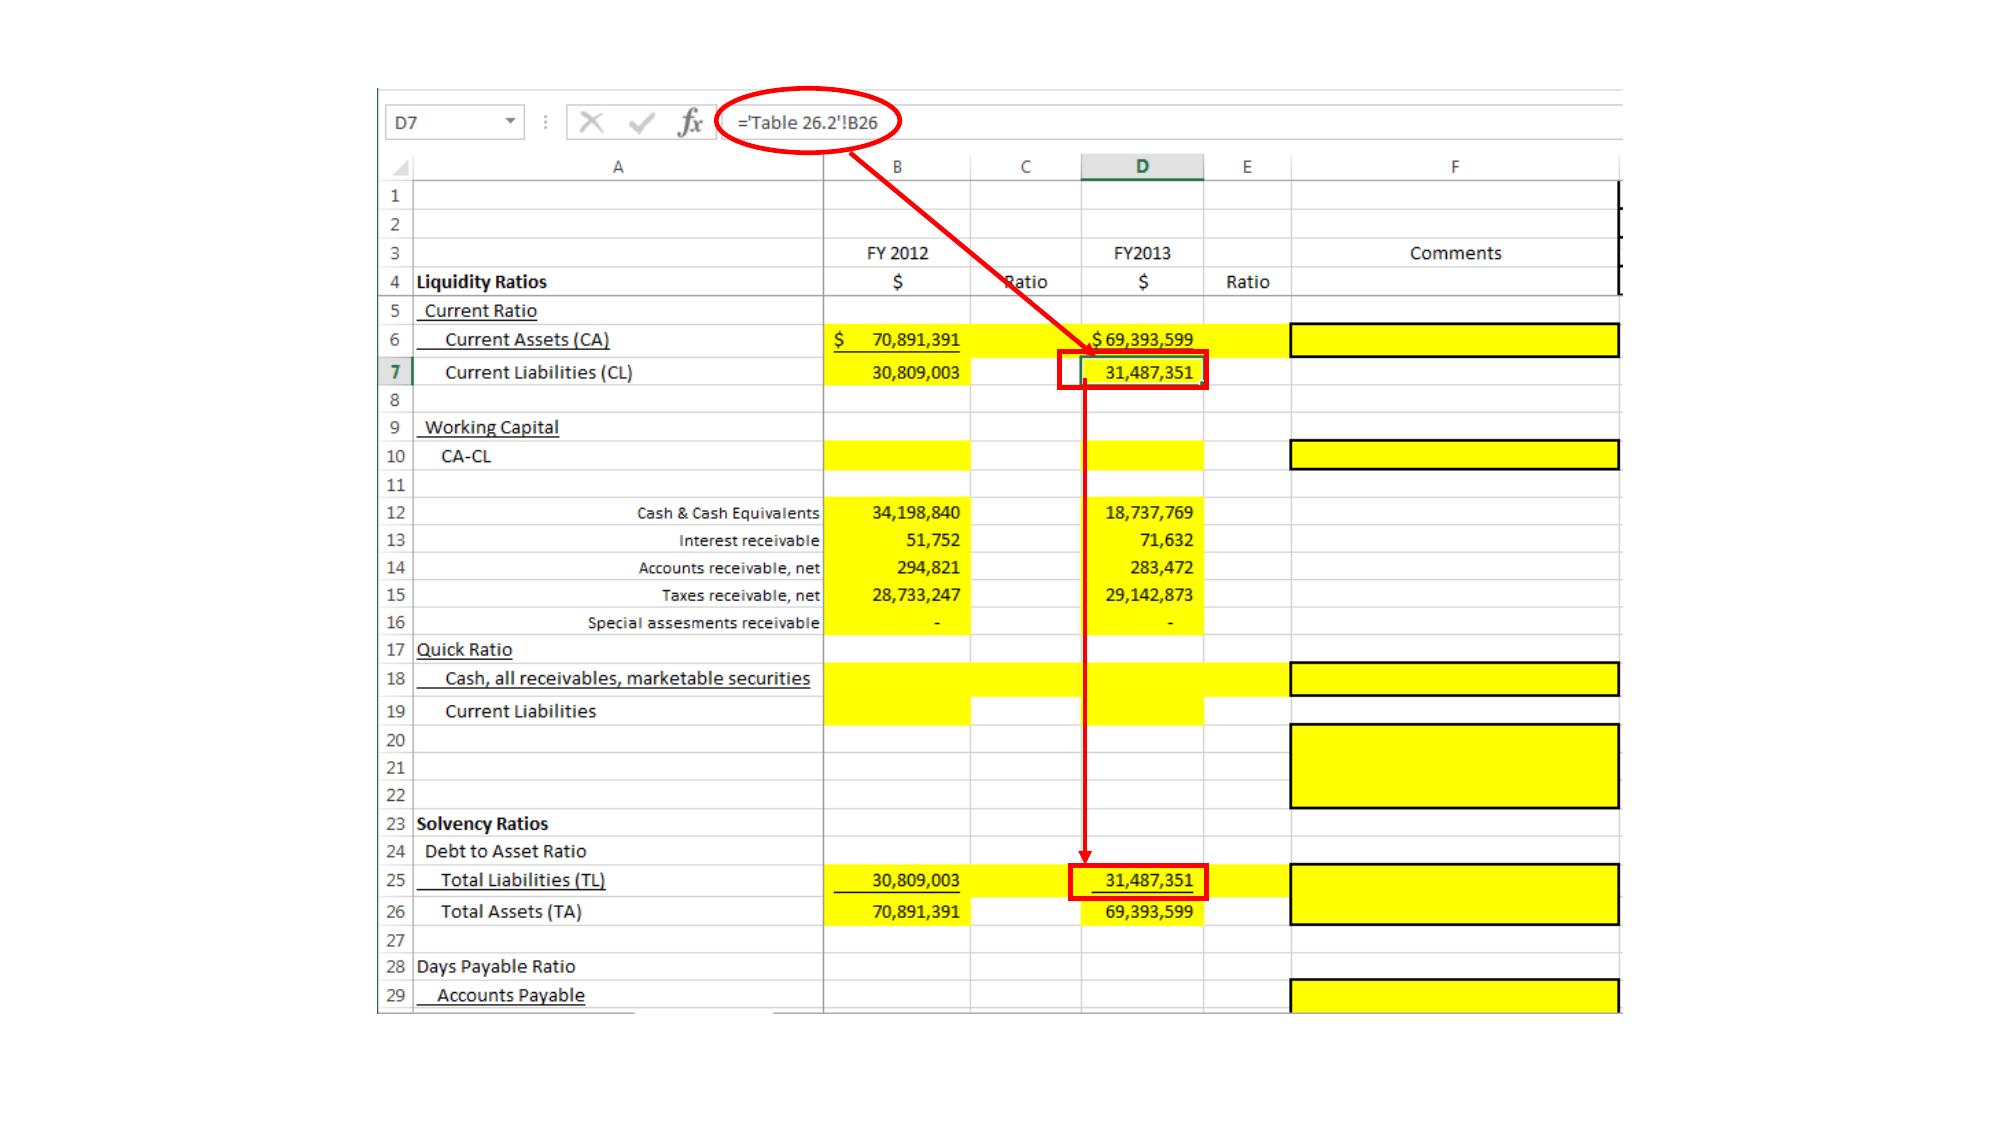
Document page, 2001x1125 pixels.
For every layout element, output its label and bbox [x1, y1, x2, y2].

list [377, 88, 1623, 1014]
text_box [849, 152, 1096, 357]
